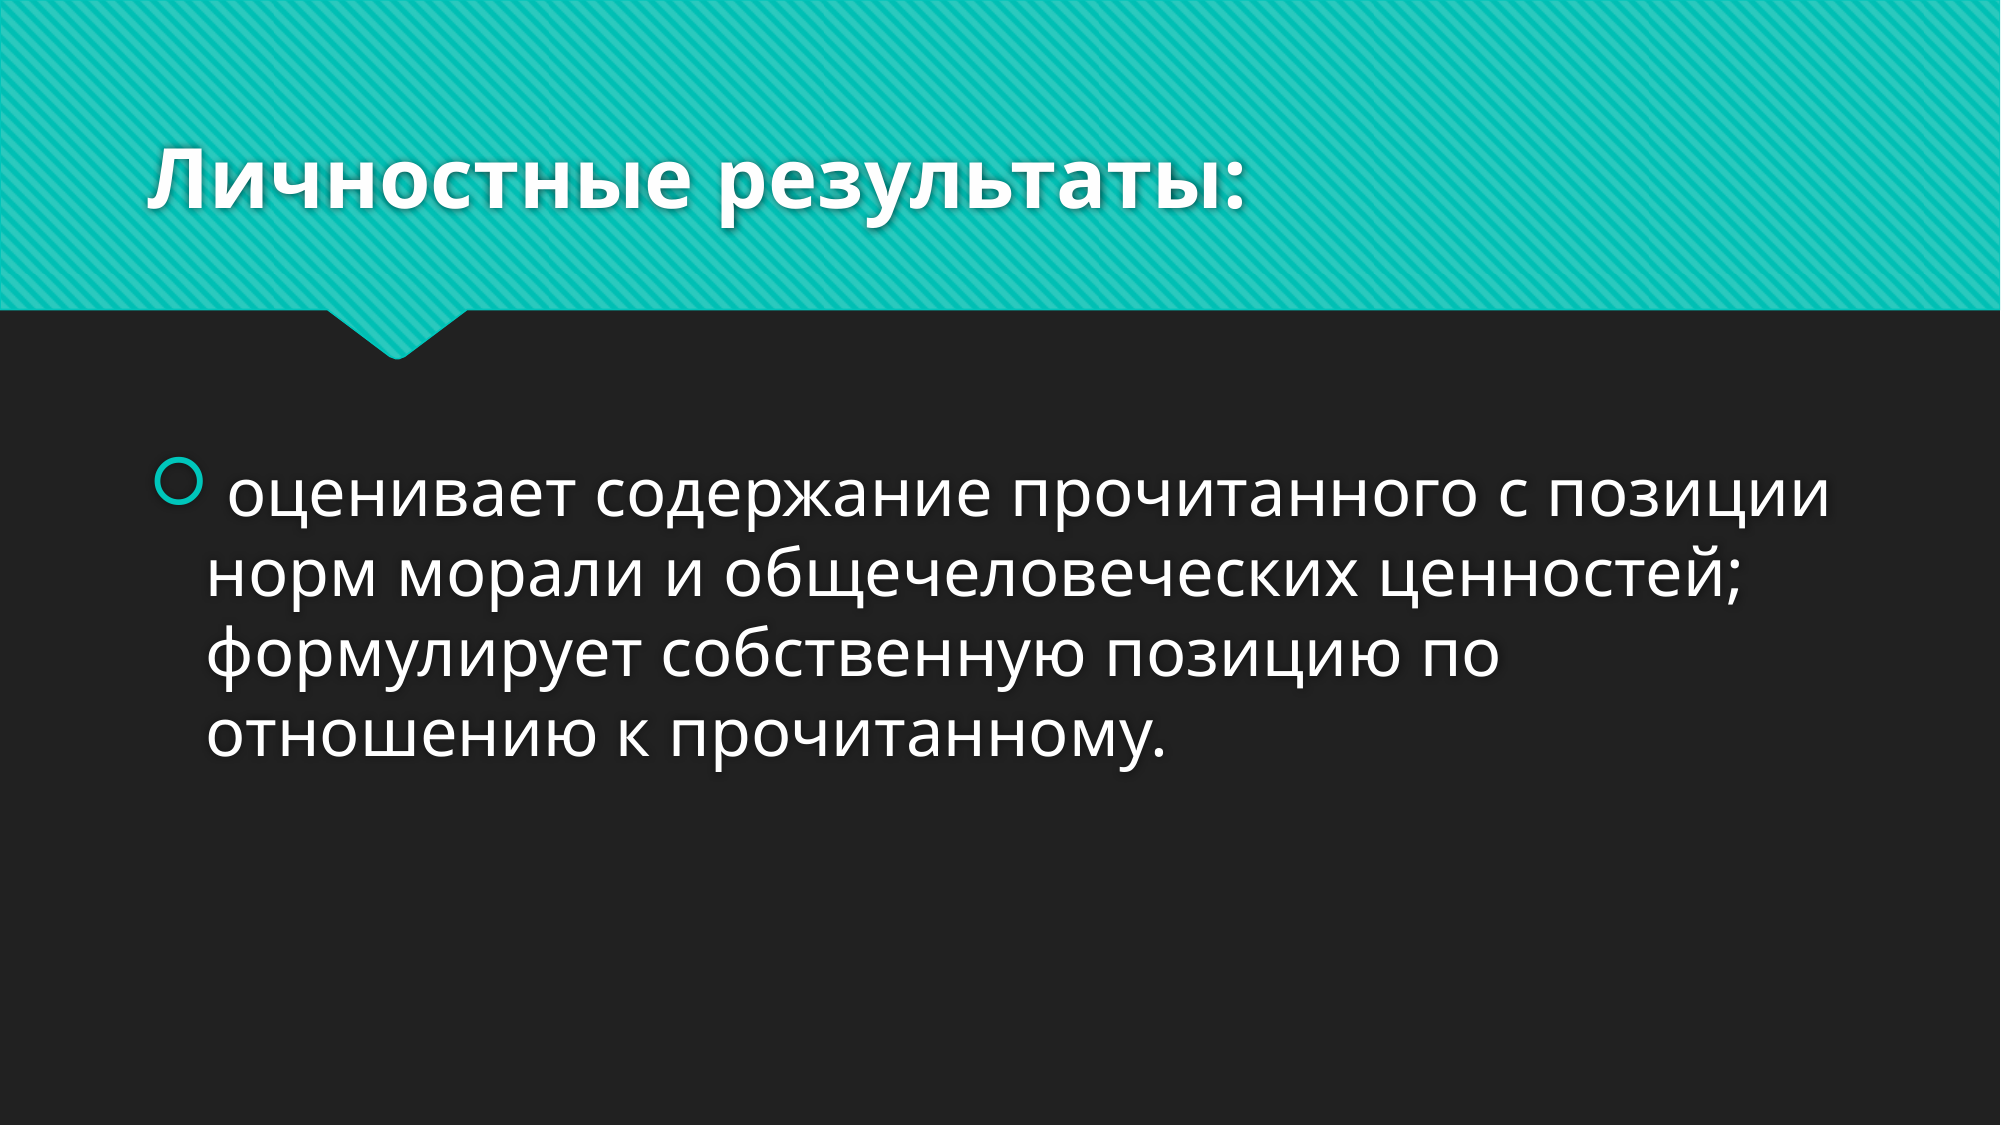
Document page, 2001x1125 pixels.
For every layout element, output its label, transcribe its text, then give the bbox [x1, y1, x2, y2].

list оценивает содержание прочитанного с позиции норм морали и общечеловеческих ценностей; формулирует собственную позицию по отношению к прочитанному. [134, 364, 1866, 962]
title Личностные результаты: [132, 73, 1868, 233]
